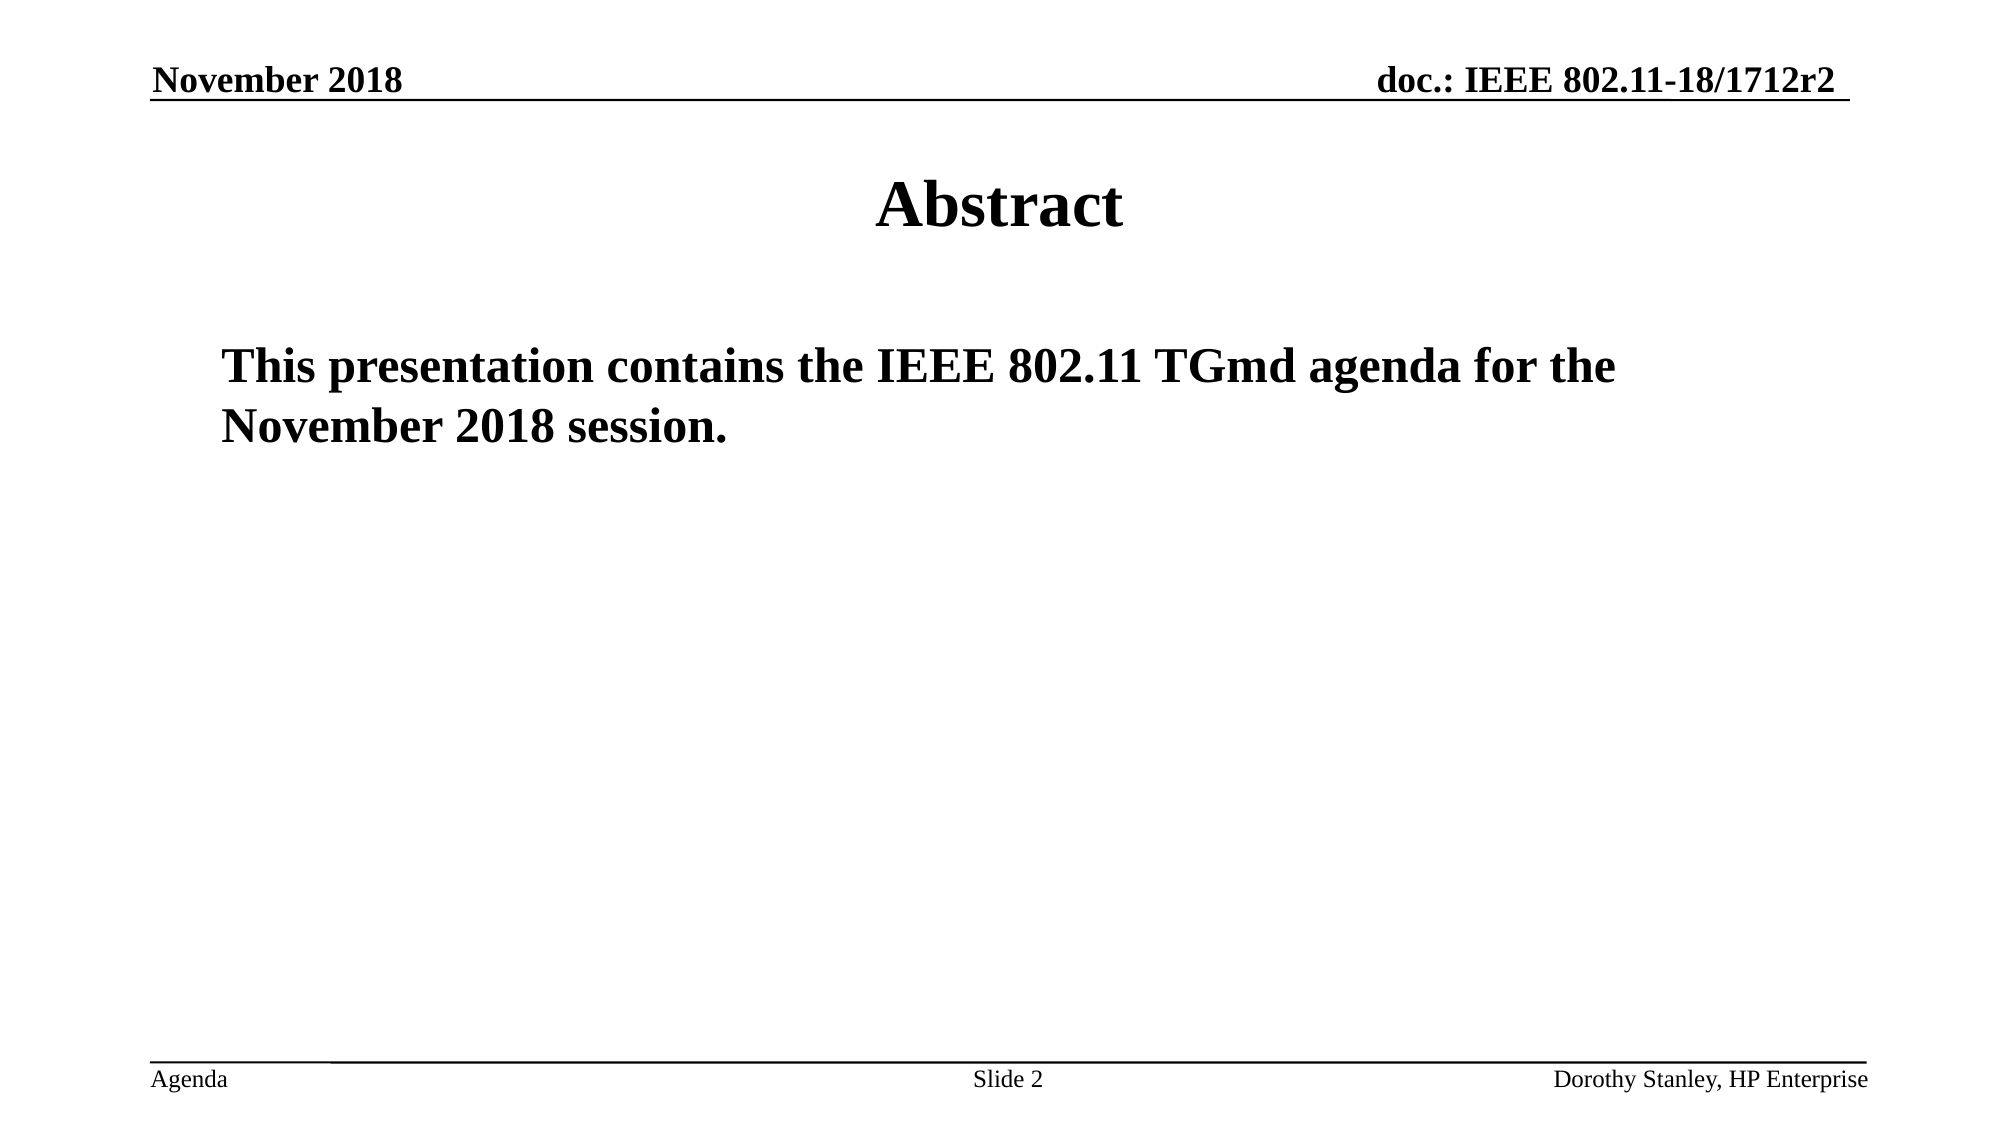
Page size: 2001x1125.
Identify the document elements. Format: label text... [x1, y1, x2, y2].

slide_number Slide 2 [972, 1062, 1044, 1093]
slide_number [152, 54, 567, 100]
title Abstract [150, 112, 1850, 288]
footer Dorothy Stanley, HP Enterprise [1549, 1062, 1869, 1093]
list This presentation contains the IEEE 802.11 TGmd agenda for the November 2018 session. [150, 324, 1850, 1000]
